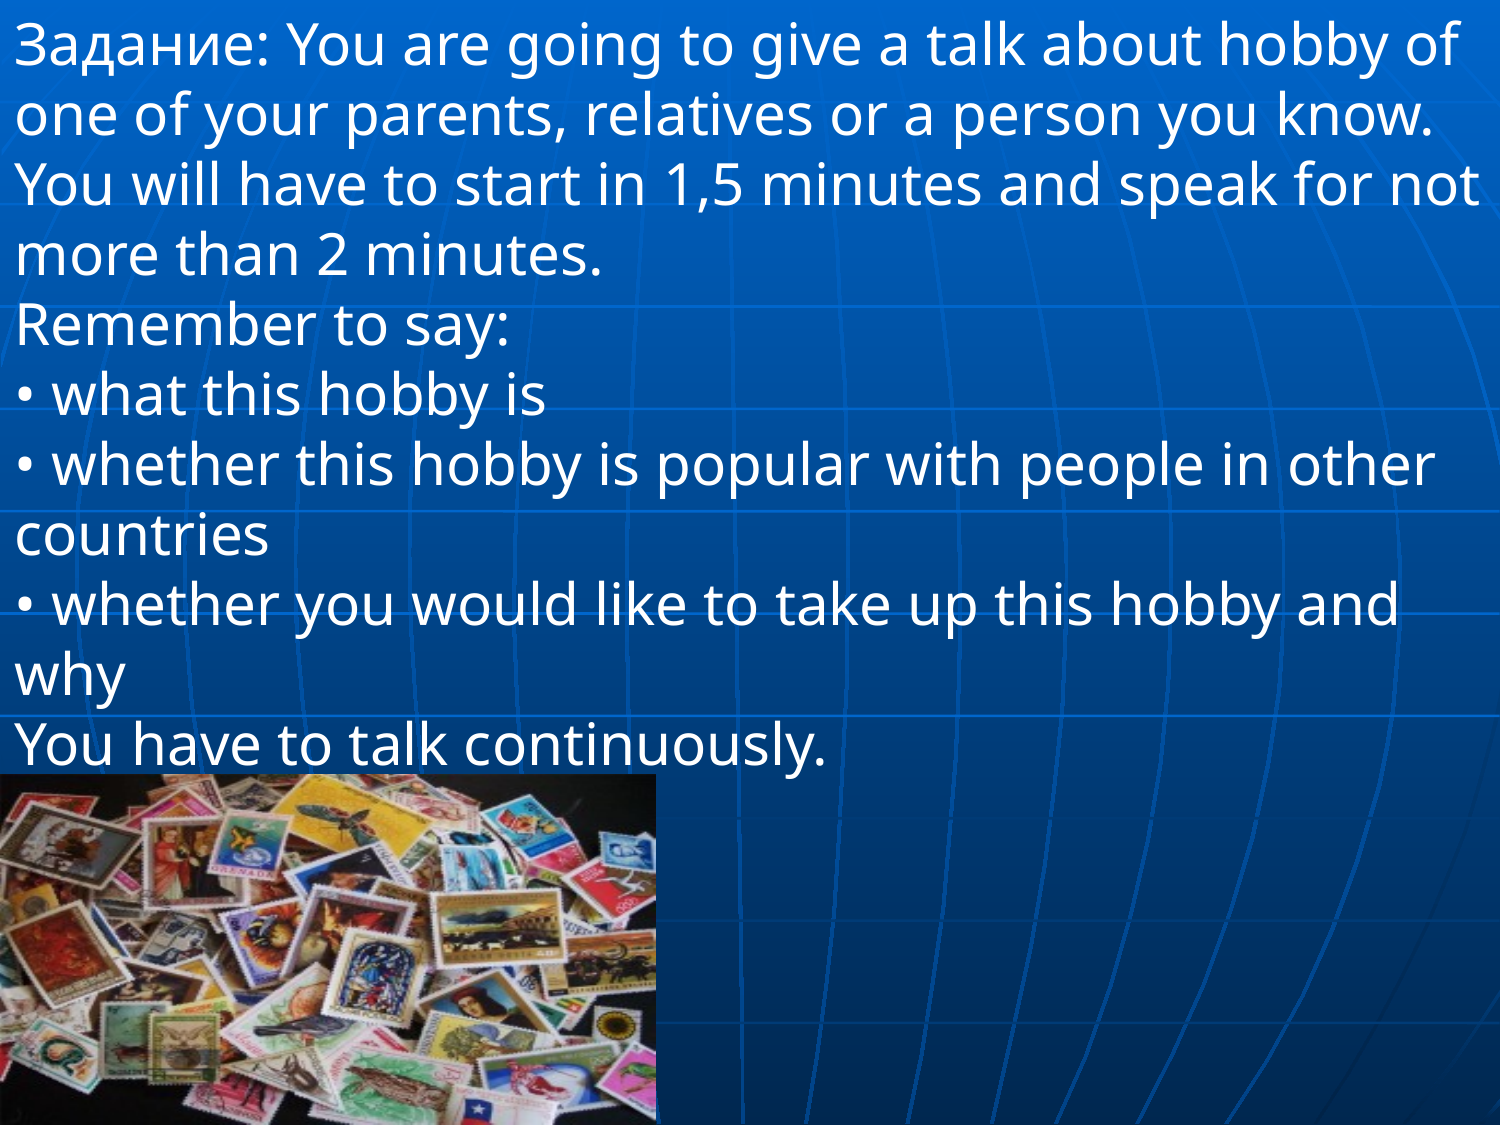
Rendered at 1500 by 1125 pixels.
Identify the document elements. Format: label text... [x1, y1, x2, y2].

text_box Задание: You are going to give a talk about hobby of one of your parents, relatives or a person you know. You will have to start in 1,5 minutes and speak for not more than 2 minutes. Remember to say: • what this hobby is • whether this hobby is popular with people in other countries • whether you would like to take up this hobby and why You have to talk continuously. [0, 0, 1500, 864]
picture [0, 774, 656, 1125]
